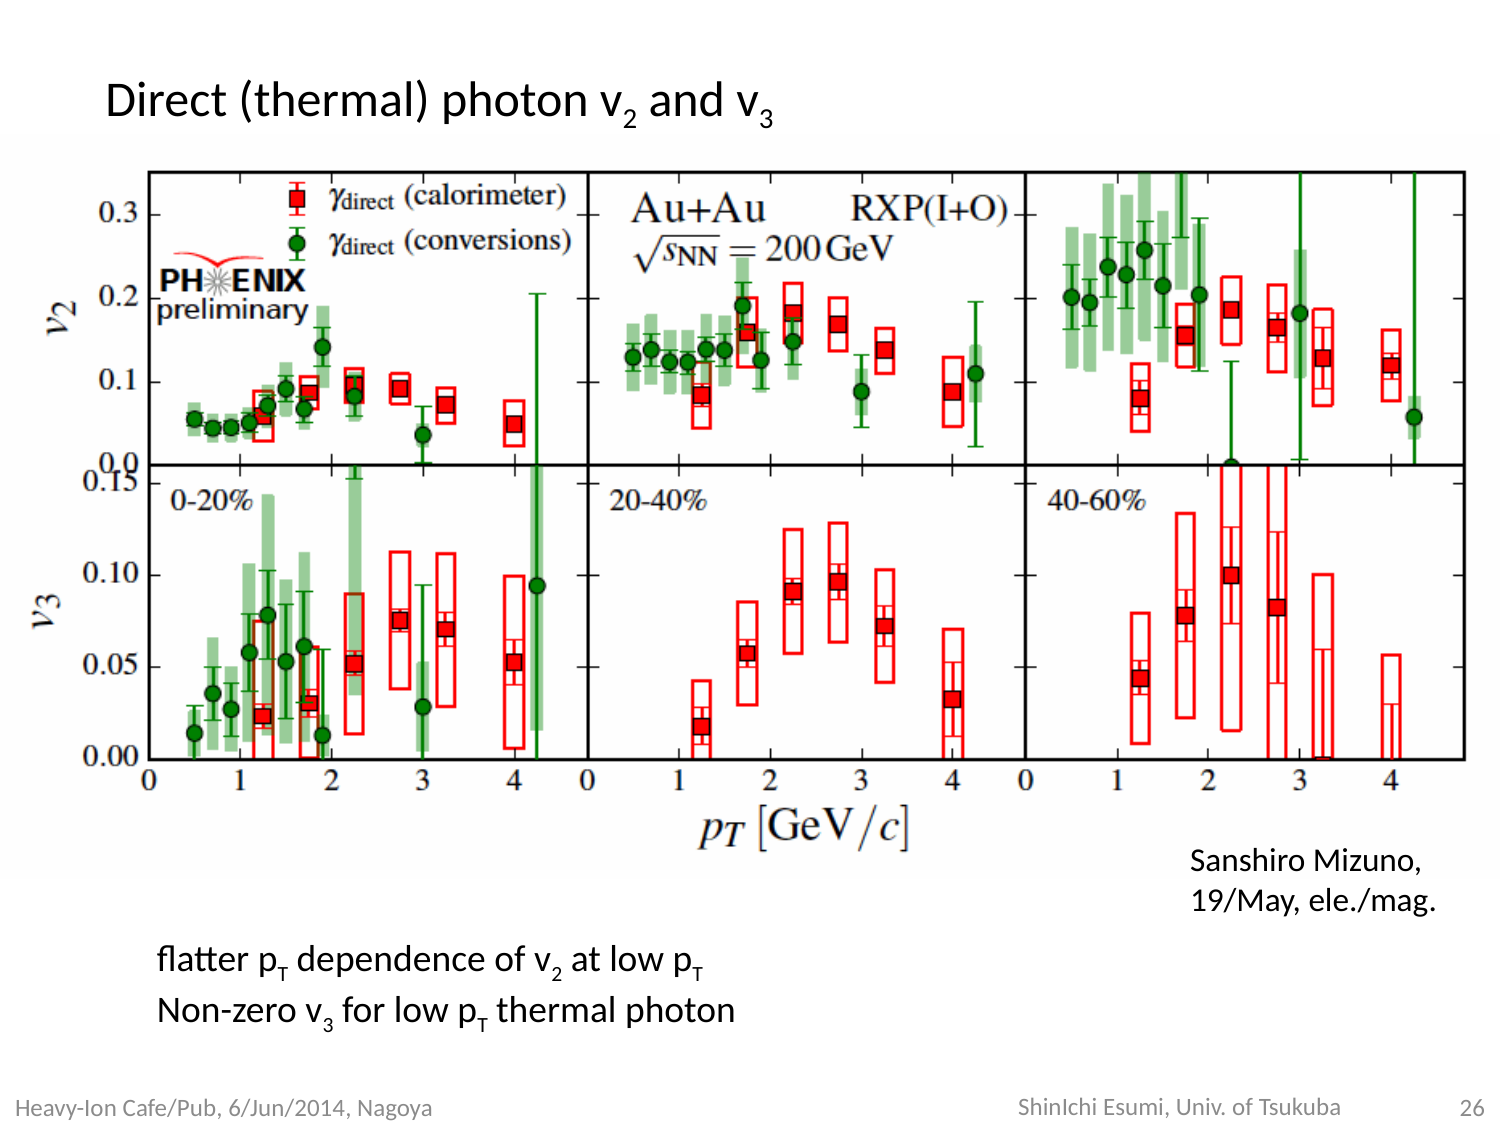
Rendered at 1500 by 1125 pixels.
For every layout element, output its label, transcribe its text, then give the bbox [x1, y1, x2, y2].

slide_number 26 [1393, 1086, 1500, 1125]
slide_number Heavy-Ion Cafe/Pub, 6/Jun/2014, Nagoya [0, 1087, 472, 1125]
text_box Direct (thermal) photon v2 and v3 [90, 58, 854, 133]
footer ShinIchi Esumi, Univ. of Tsukuba [966, 1086, 1393, 1125]
text_box flatter pT dependence of v2 at low pT Non-zero v3 for low pT thermal photon [142, 926, 752, 1044]
text_box Sanshiro Mizuno, 19/May, ele./mag. [1175, 888, 1453, 926]
picture [0, 134, 1500, 880]
